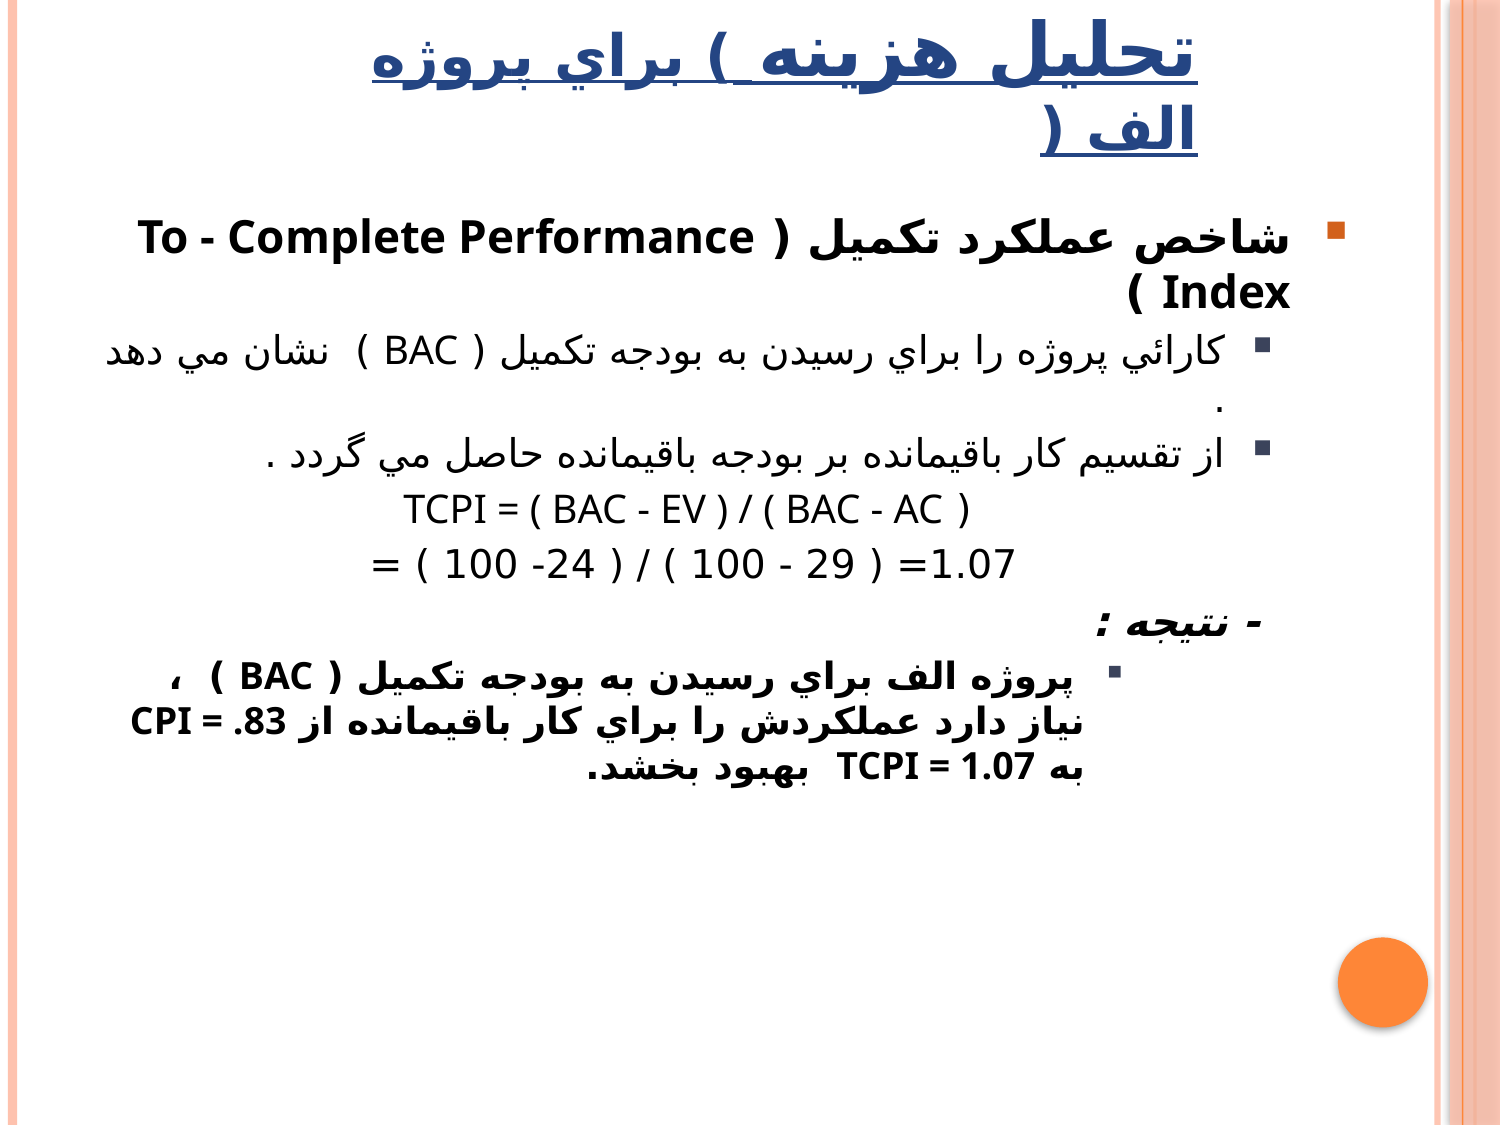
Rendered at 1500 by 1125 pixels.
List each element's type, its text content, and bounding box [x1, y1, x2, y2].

text_box تحليل هزينه ) براي پروژه الف ( [350, 0, 1213, 163]
text_box شاخص عملكرد تكميل ( To - Complete Performance Index ) كارائي پروژه را براي رسيدن به بودجه تكميل ( BAC ) نشان مي دهد . از تقسيم كار باقيمانده بر بودجه باقيمانده حاصل مي گردد . ( TCPI = ( BAC - EV ) / ( BAC - AC 1.07= ( 29 - 100 ) / ( 24- 100 ) = - نتيجه : پروژه الف براي رسيدن به بودجه تكميل ( BAC ) ، نياز دارد عملكردش را براي كار باقيمانده از CPI = .83 به TCPI = 1.07 بهبود بخشد. [87, 199, 1363, 875]
